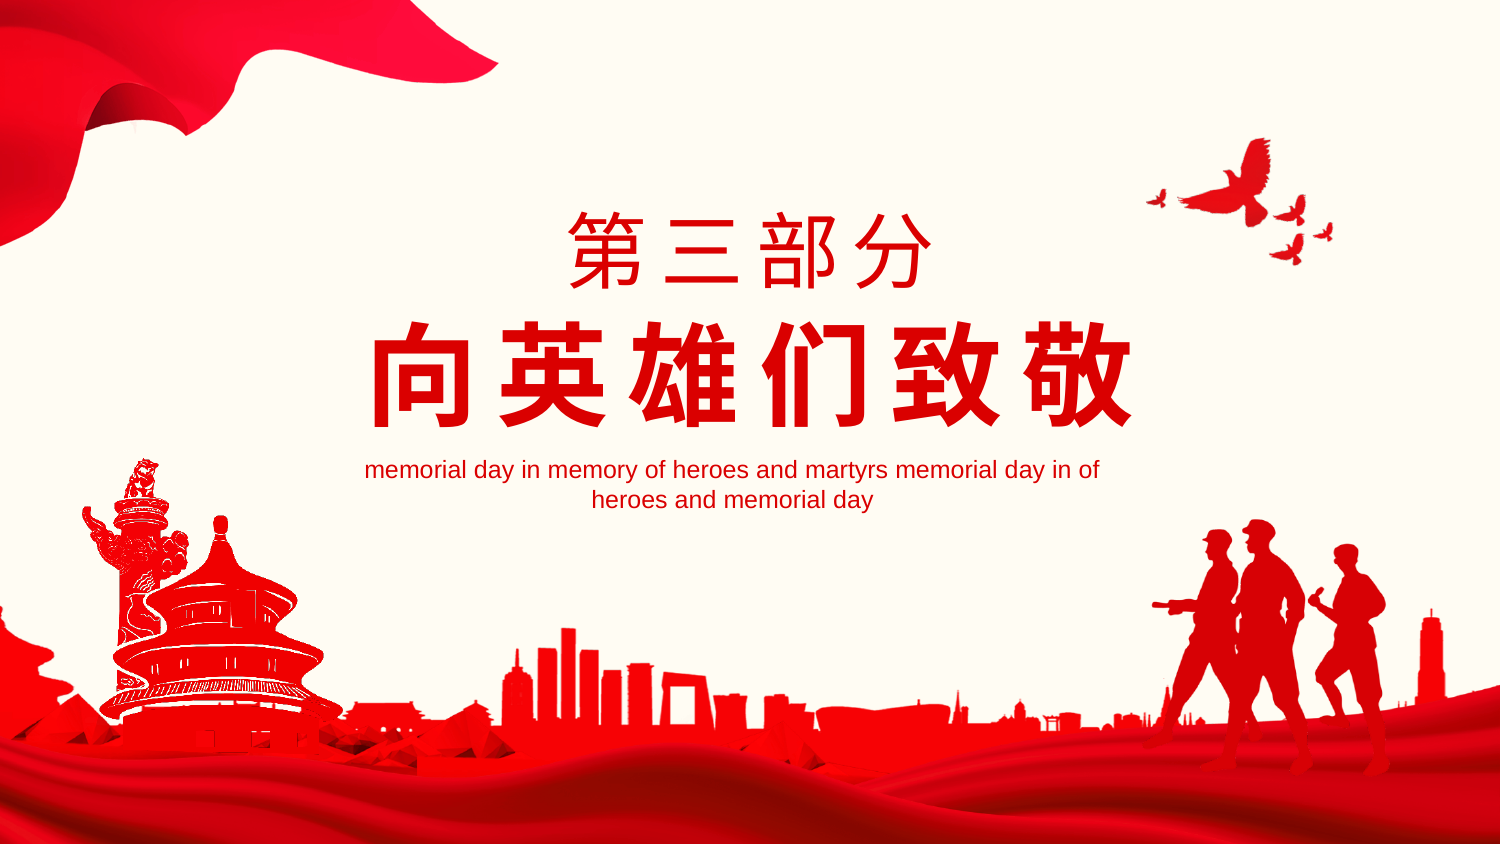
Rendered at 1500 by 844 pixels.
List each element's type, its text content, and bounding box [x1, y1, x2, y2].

text_box memorial day in memory of heroes and martyrs memorial day in of heroes and memorial day [382, 446, 1133, 521]
picture [0, 0, 536, 292]
picture [0, 440, 1500, 844]
text_box 向英雄们致敬 [287, 297, 1213, 448]
text_box 第三部分 [506, 192, 994, 307]
picture [1126, 122, 1355, 298]
